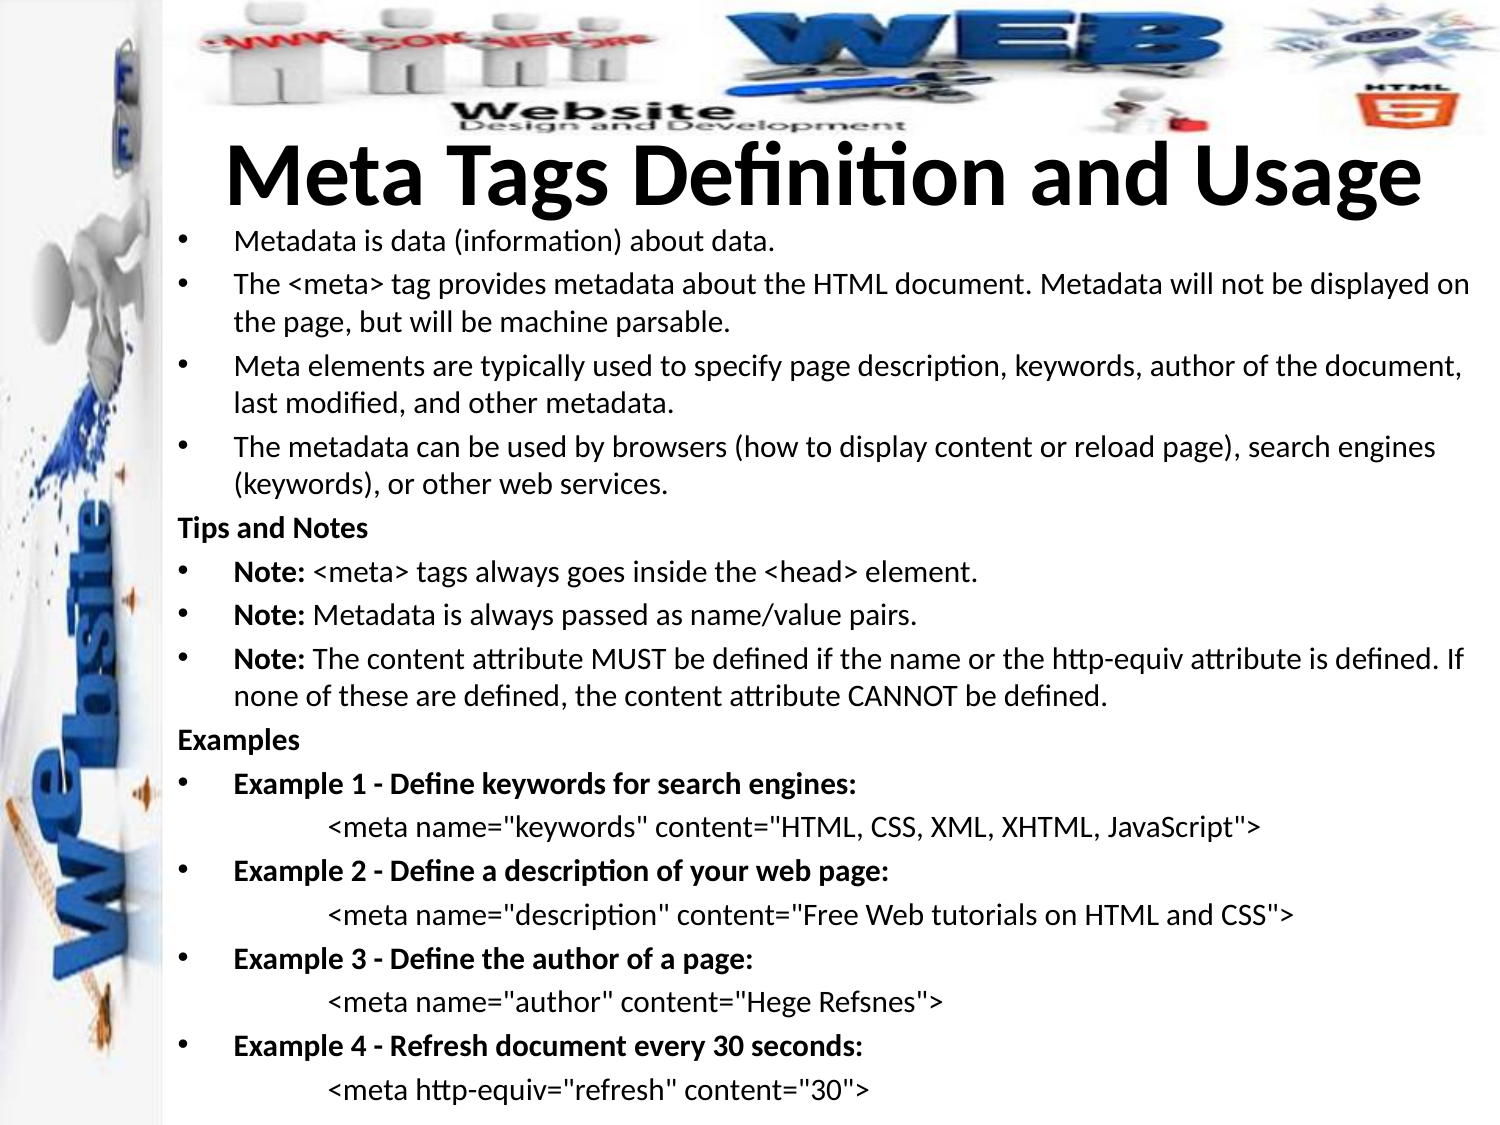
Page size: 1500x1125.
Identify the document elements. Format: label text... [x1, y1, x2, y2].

title Meta Tags Definition and Usage [150, 75, 1500, 263]
picture [0, 0, 1500, 1125]
list Metadata is data (information) about data. The <meta> tag provides metadata about the HTML document. Metadata will not be displayed on the page, but will be machine parsable. Meta elements are typically used to specify page description, keywords, author of the document, last modified, and other metadata. The metadata can be used by browsers (how to display content or reload page), search engines (keywords), or other web services. Tips and Notes Note: <meta> tags always goes inside the <head> element. Note: Metadata is always passed as name/value pairs. Note: The content attribute MUST be defined if the name or the http-equiv attribute is defined. If none of these are defined, the content attribute CANNOT be defined. Examples Example 1 - Define keywords for search engines: <meta name="keywords" content="HTML, CSS, XML, XHTML, JavaScript"> Example 2 - Define a description of your web page: <meta name="description" content="Free Web tutorials on HTML and CSS"> Example 3 - Define the author of a page: <meta name="author" content="Hege Refsnes"> Example 4 - Refresh document every 30 seconds: <meta http-equiv="refresh" content="30"> [162, 212, 1500, 1125]
